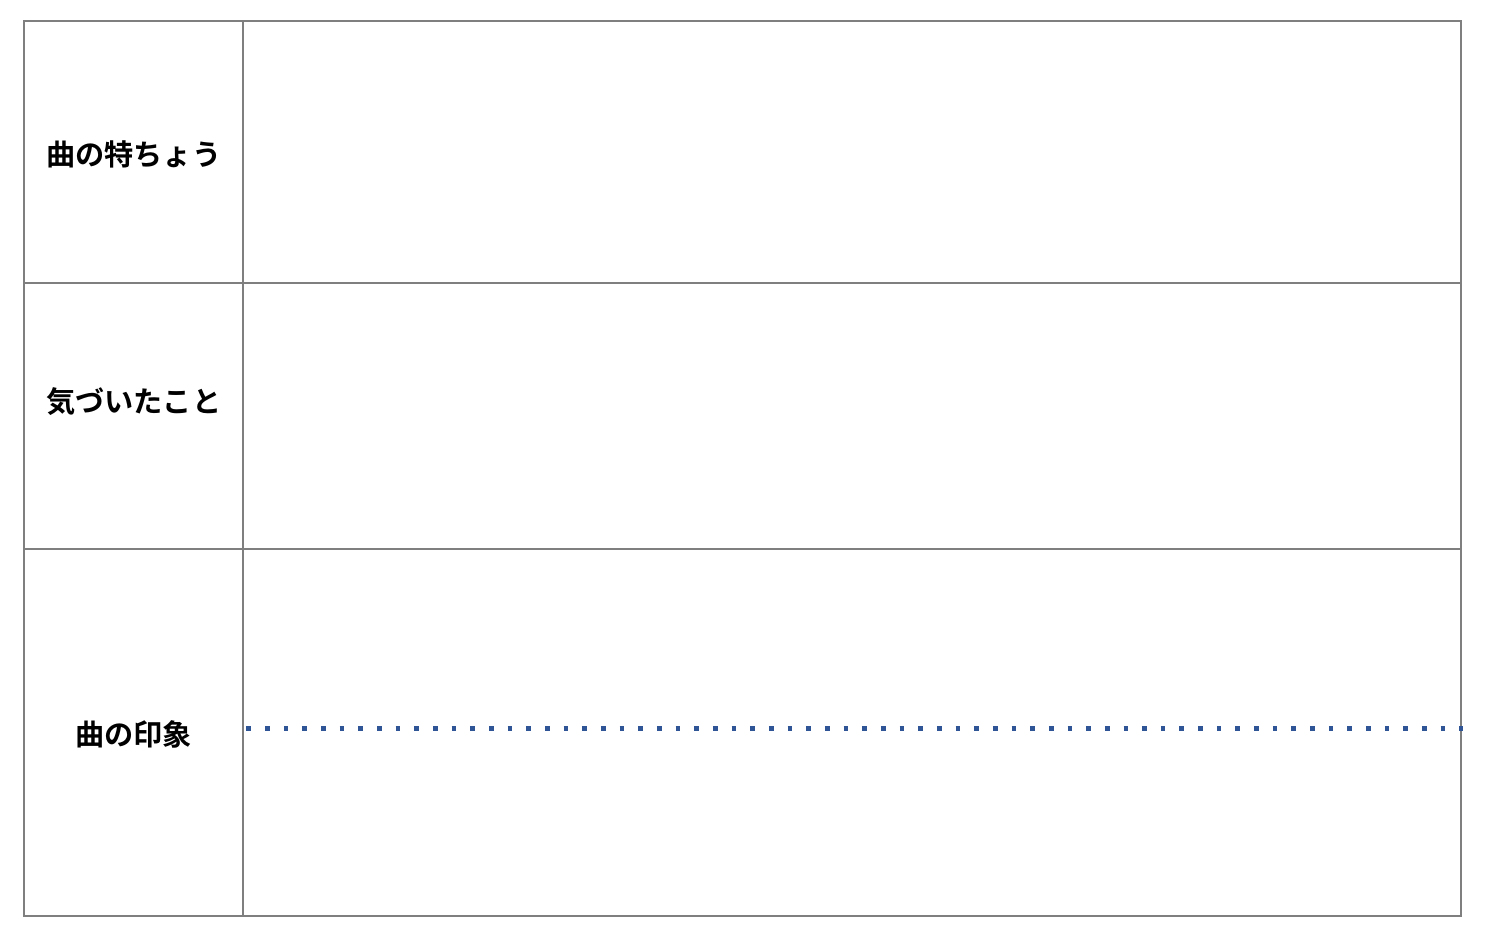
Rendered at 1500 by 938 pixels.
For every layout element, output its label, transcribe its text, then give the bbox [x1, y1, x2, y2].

table_header [244, 22, 1460, 282]
table_cell [244, 550, 1460, 915]
table_cell [244, 284, 1460, 548]
table_cell 曲の印象 [25, 550, 242, 915]
table_header 曲の特ちょう [25, 22, 242, 282]
table_cell 気づいたこと [25, 284, 242, 548]
